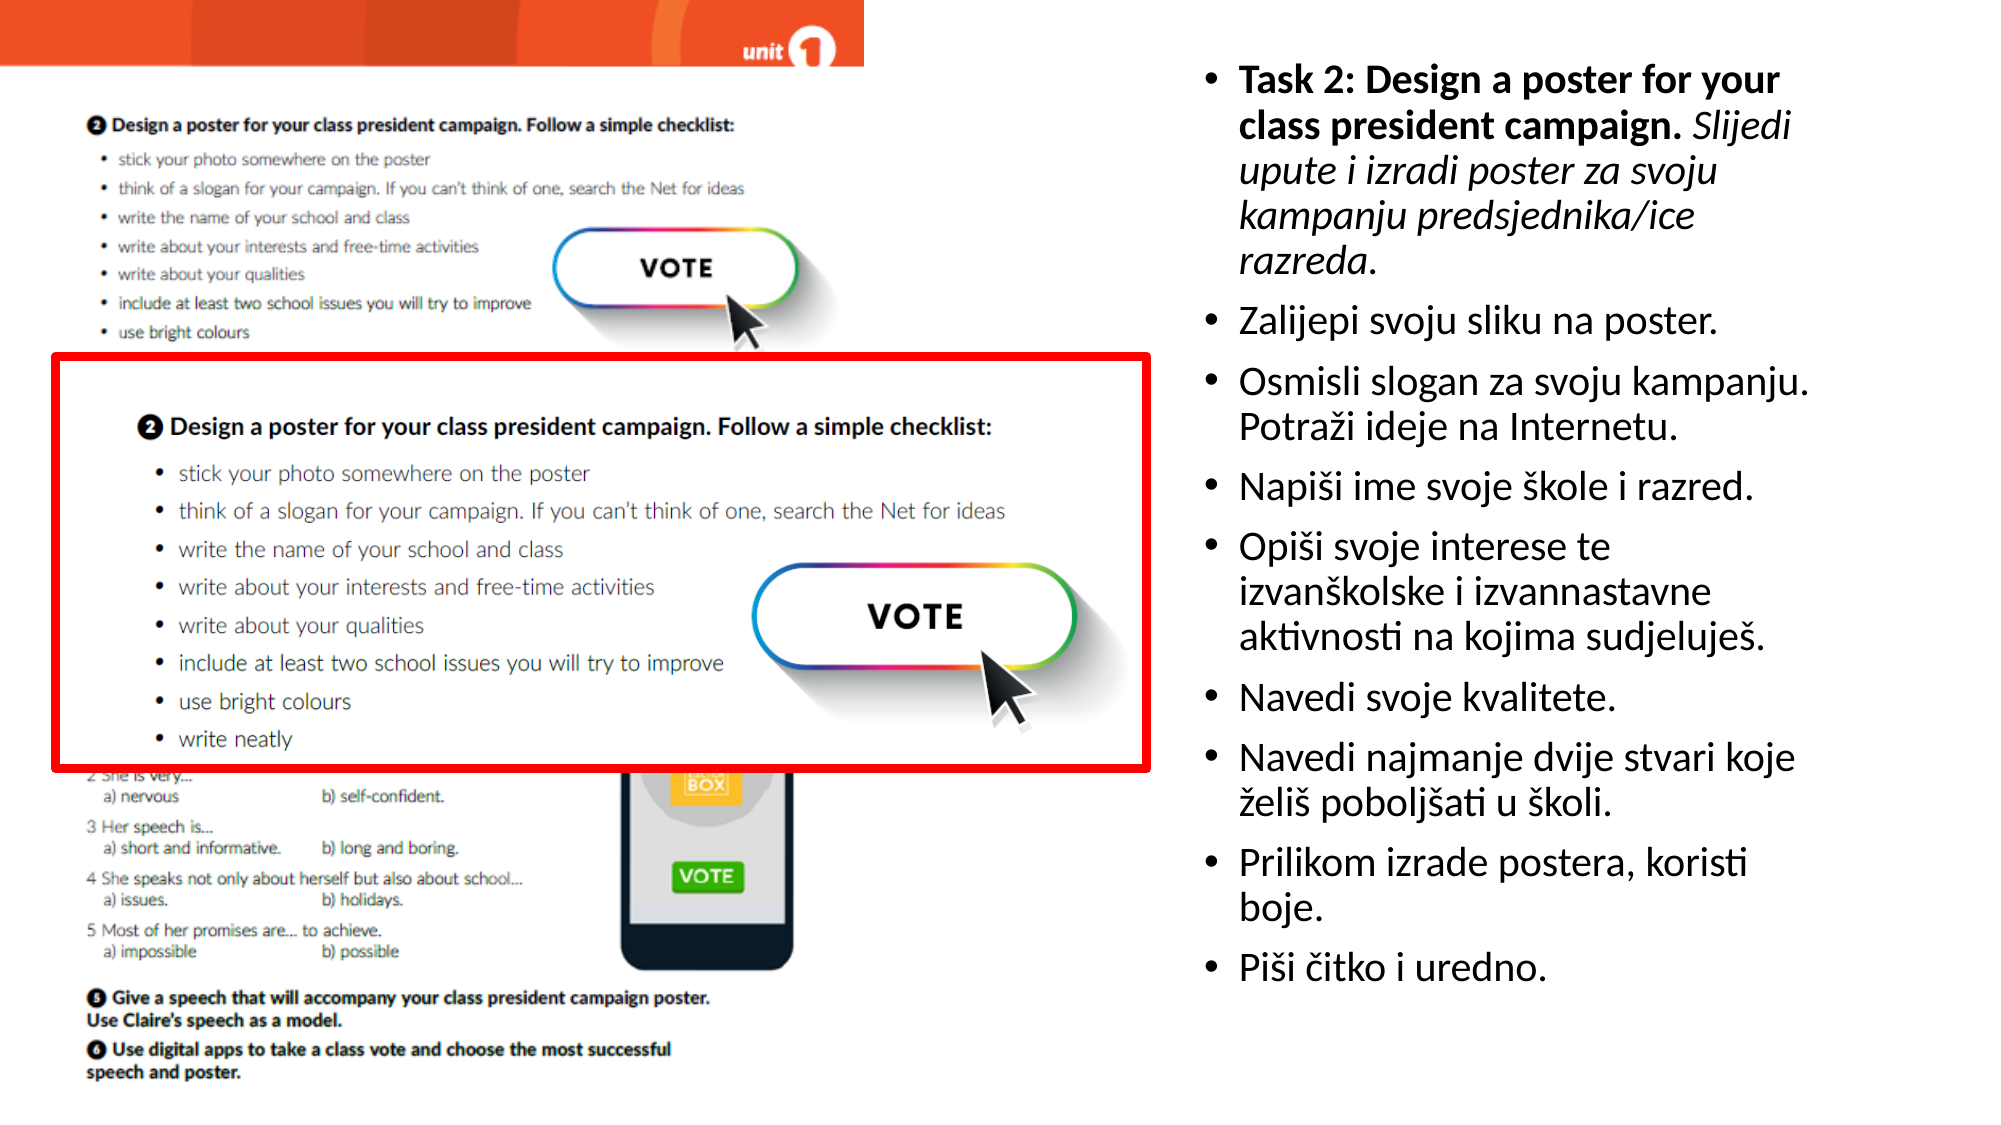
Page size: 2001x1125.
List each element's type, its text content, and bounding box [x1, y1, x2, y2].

list Task 2: Design a poster for your class president campaign. Slijedi upute i izradi poster za svoju kampanju predsjednika/ice razreda. Zalijepi svoju sliku na poster. Osmisli slogan za svoju kampanju. Potraži ideje na Internetu. Napiši ime svoje škole i razred. Opiši svoje interese te izvanškolske i izvannastavne aktivnosti na kojima sudjeluješ. Navedi svoje kvalitete. Navedi najmanje dvije stvari koje želiš poboljšati u školi. Prilikom izrade postera, koristi boje. Piši čitko i uredno. [1189, 50, 1828, 1040]
picture [0, 0, 1142, 1125]
